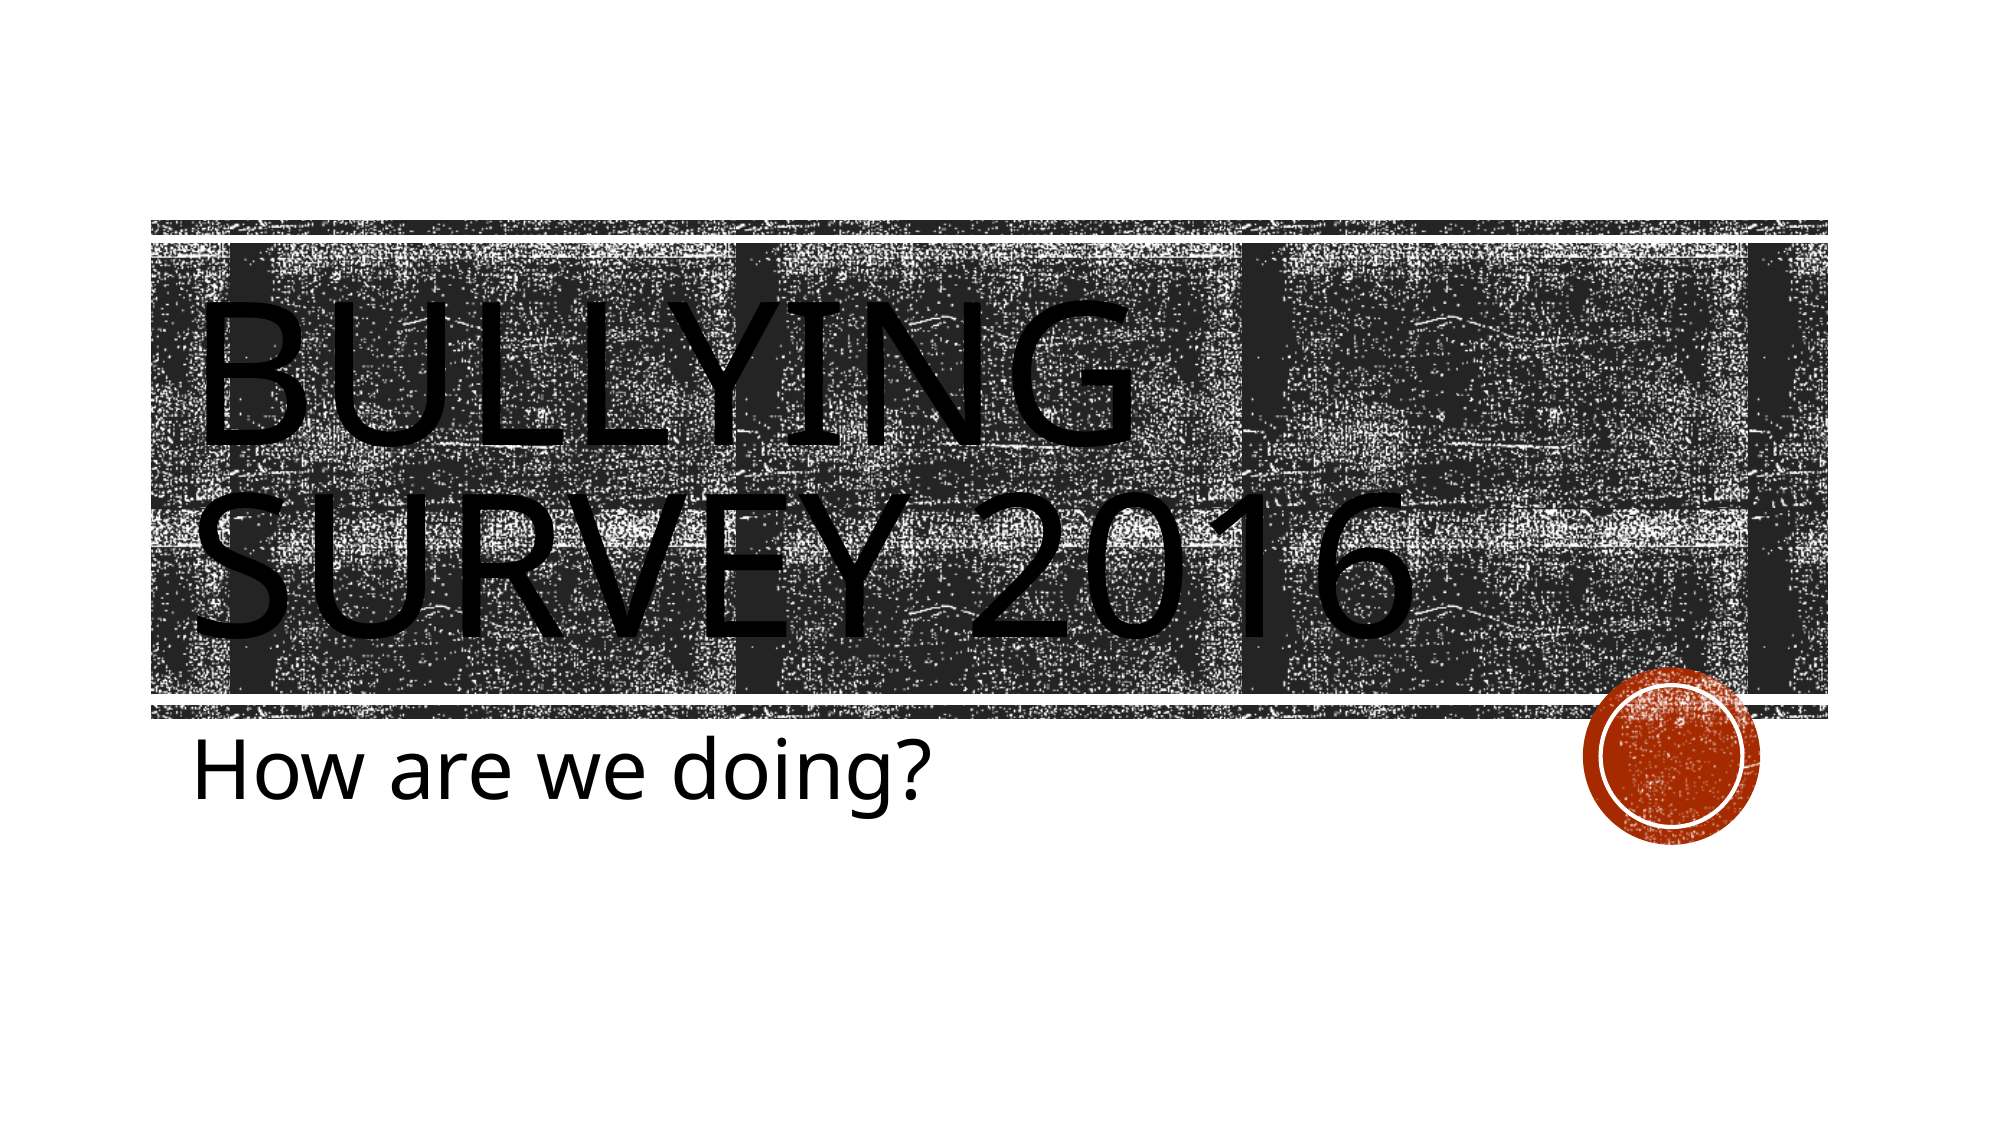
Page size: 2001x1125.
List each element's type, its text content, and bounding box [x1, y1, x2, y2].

subtitle How are we doing? [175, 720, 1470, 896]
title Bullying Survey 2016 [172, 234, 1808, 733]
